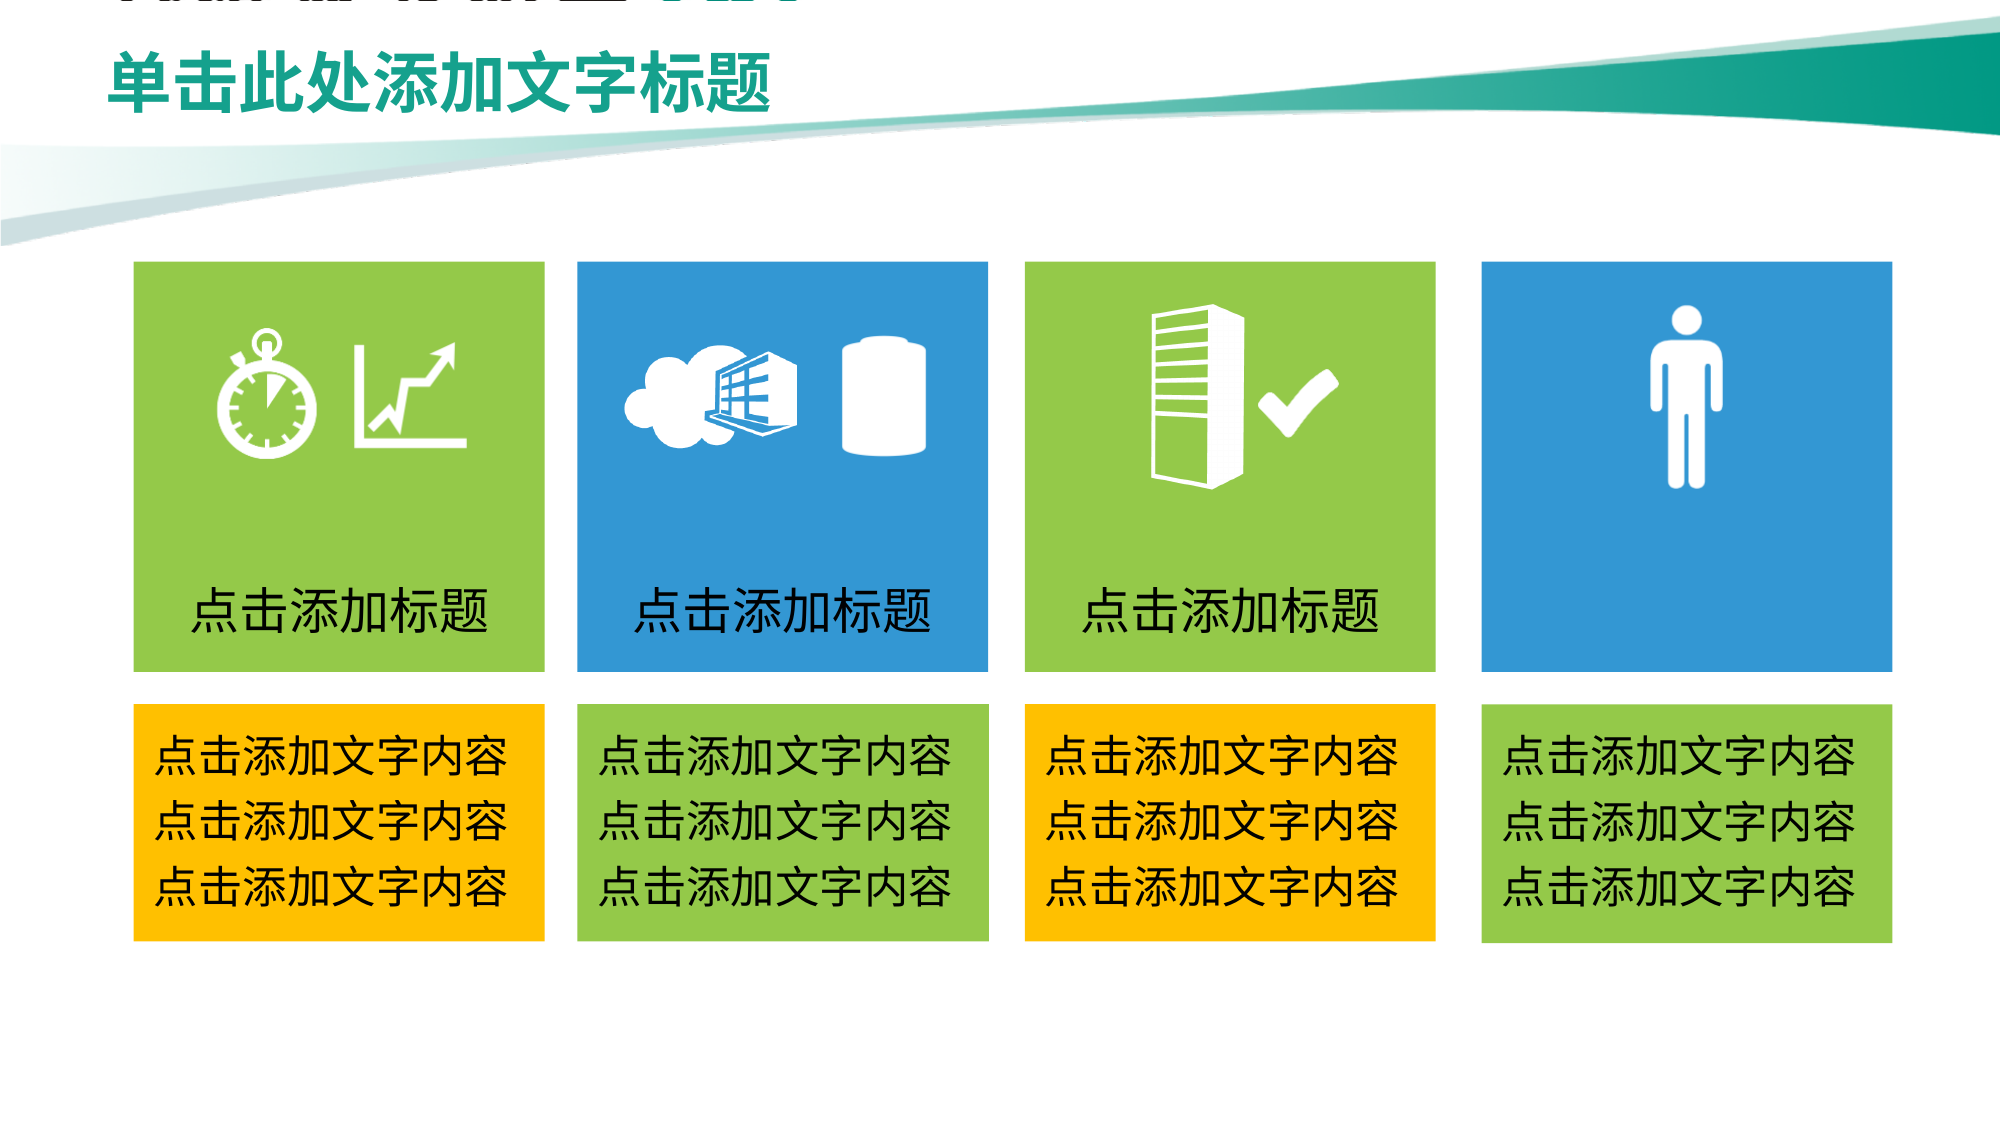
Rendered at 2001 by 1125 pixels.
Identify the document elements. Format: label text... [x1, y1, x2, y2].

text_box 点击添加文字内容 点击添加文字内容 点击添加文字内容 [577, 704, 989, 942]
picture [3, 0, 2000, 246]
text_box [577, 261, 989, 672]
text_box 点击添加文字内容 点击添加文字内容 点击添加文字内容 [133, 704, 545, 942]
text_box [1481, 261, 1893, 672]
text_box 点击添加文字内容 点击添加文字内容 点击添加文字内容 [1024, 704, 1436, 942]
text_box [133, 261, 545, 672]
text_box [1024, 261, 1436, 672]
text_box 点击添加文字内容 点击添加文字内容 点击添加文字内容 [1481, 704, 1893, 944]
